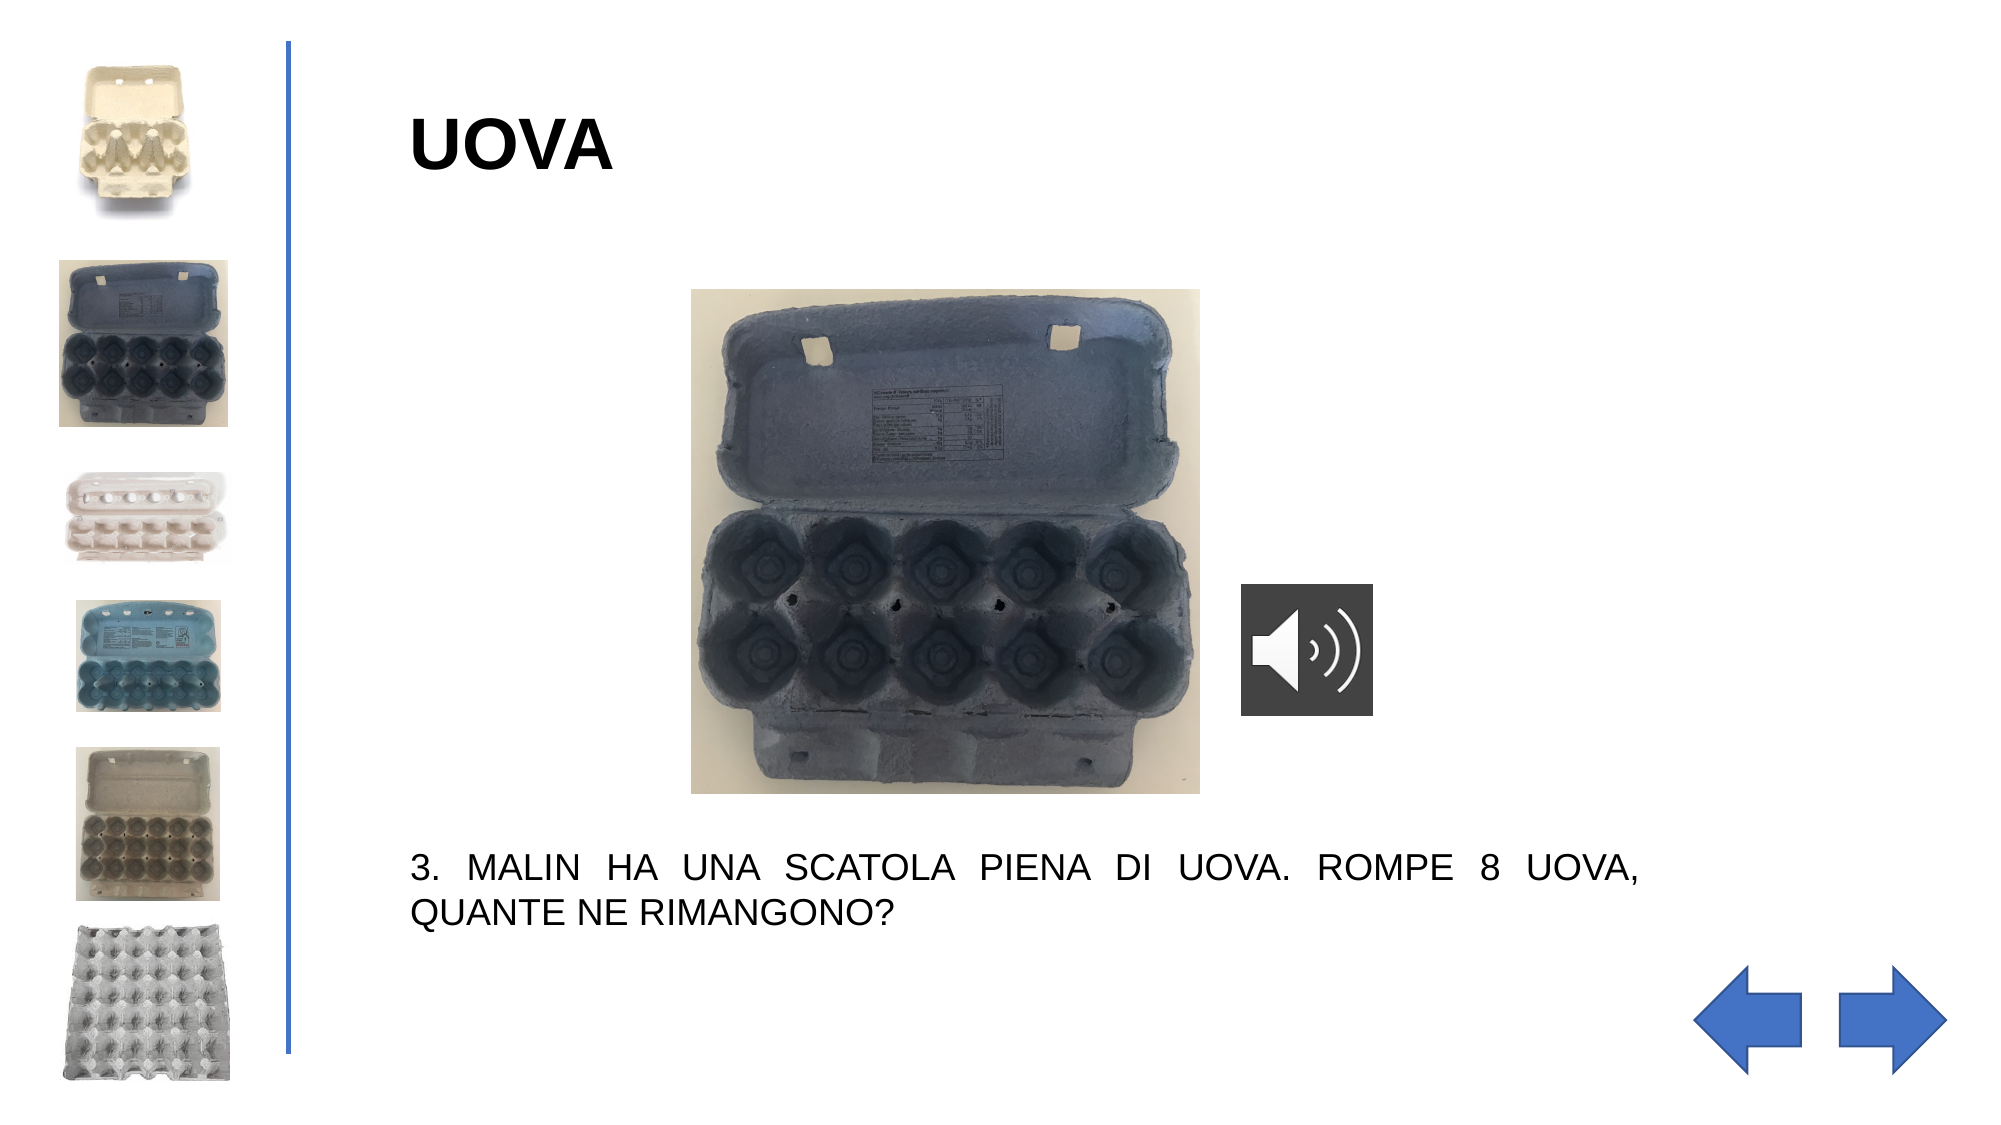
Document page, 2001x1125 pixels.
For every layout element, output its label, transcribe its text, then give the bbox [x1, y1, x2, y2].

text_box [1838, 964, 1948, 1076]
picture [690, 289, 1200, 794]
picture [64, 472, 233, 565]
picture [76, 600, 221, 712]
picture [60, 917, 230, 1092]
picture [70, 747, 225, 901]
text_box UOVA [394, 89, 631, 192]
text_box 3. MALIN HA UNA SCATOLA PIENA DI UOVA. ROMPE 8 UOVA, QUANTE NE RIMANGONO? [395, 835, 1656, 986]
picture [64, 33, 206, 249]
text_box [1693, 964, 1802, 1076]
picture [59, 260, 228, 428]
picture [1240, 583, 1374, 717]
